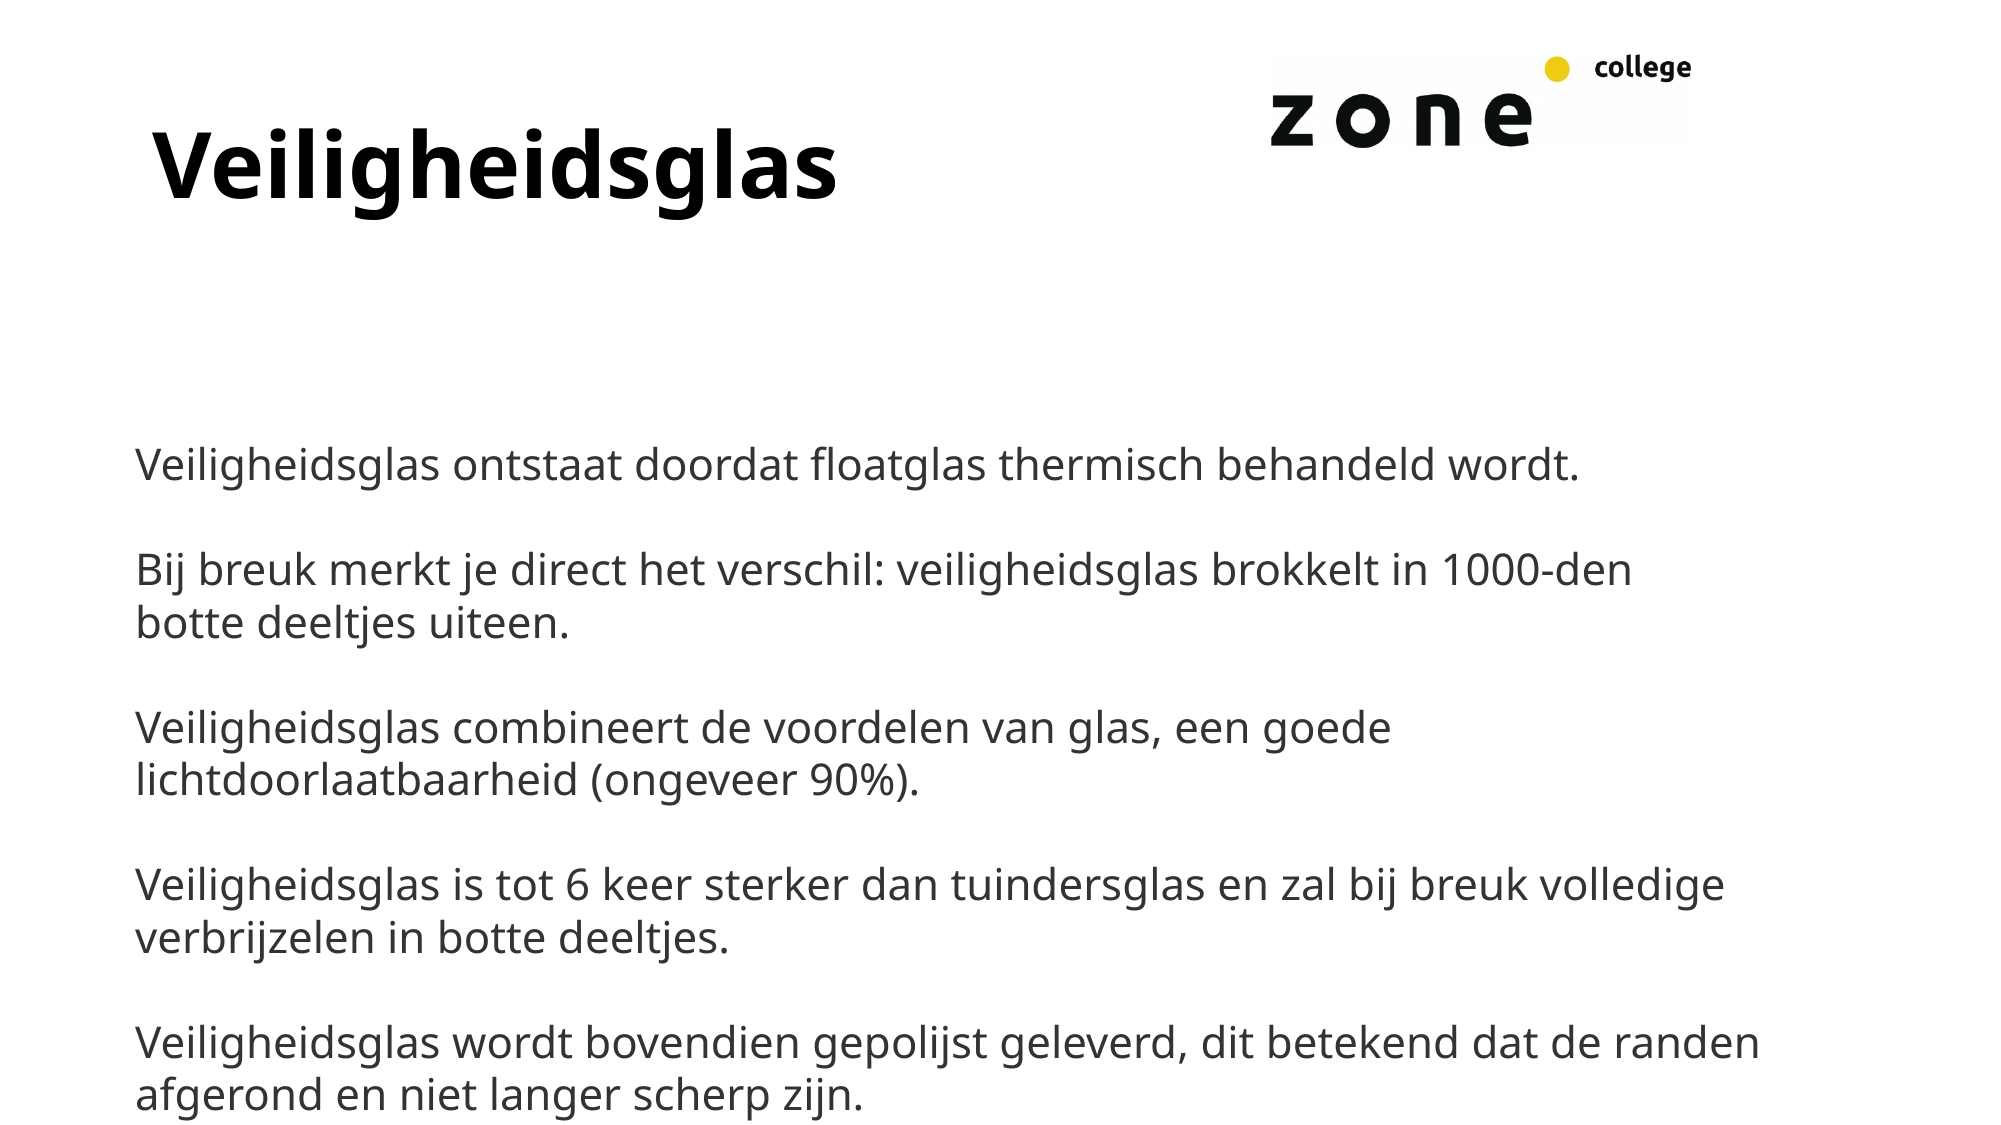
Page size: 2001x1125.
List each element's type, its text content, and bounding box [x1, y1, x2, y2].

title Veiligheidsglas [137, 59, 1863, 278]
picture [1271, 54, 1691, 148]
text_box Veiligheidsglas ontstaat doordat floatglas thermisch behandeld wordt. Bij breuk merkt je direct het verschil: veiligheidsglas brokkelt in 1000-den botte deeltjes uiteen. Veiligheidsglas combineert de voordelen van glas, een goede lichtdoorlaatbaarheid (ongeveer 90%). Veiligheidsglas is tot 6 keer sterker dan tuindersglas en zal bij breuk volledige verbrijzelen in botte deeltjes. Veiligheidsglas wordt bovendien gepolijst geleverd, dit betekend dat de randen afgerond en niet langer scherp zijn. [120, 429, 1813, 1125]
